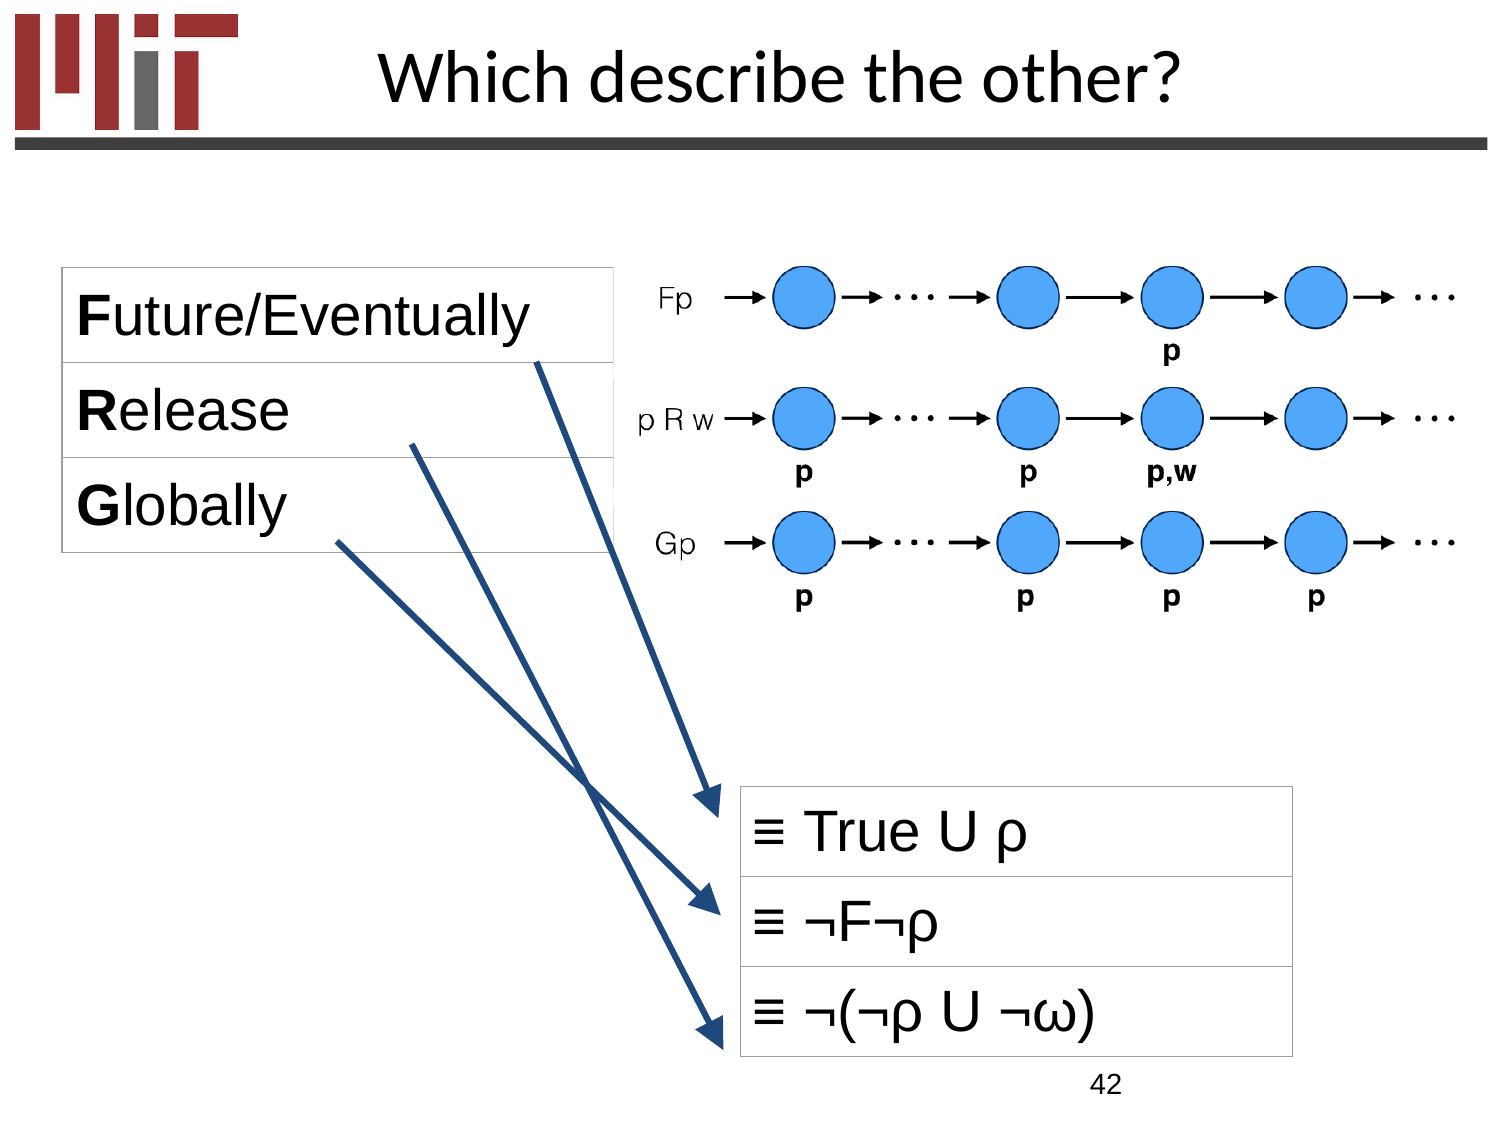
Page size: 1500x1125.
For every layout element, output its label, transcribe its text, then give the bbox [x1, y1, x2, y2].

slide_number 42 [1074, 1052, 1425, 1113]
picture [613, 238, 1474, 629]
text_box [411, 921, 724, 1051]
table_cell Release [63, 363, 532, 457]
table_cell Globally [63, 458, 406, 552]
table_header ≡ True U ρ [741, 787, 1292, 876]
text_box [336, 540, 722, 916]
table_cell ≡ ¬F¬ρ [741, 877, 1292, 966]
picture [15, 14, 238, 130]
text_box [411, 443, 724, 542]
table_header Future/Eventually [63, 268, 608, 362]
title Which describe the other? [237, 15, 1325, 130]
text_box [536, 361, 719, 442]
table_cell ≡ ¬(¬ρ U ¬ω) [741, 967, 1292, 1056]
